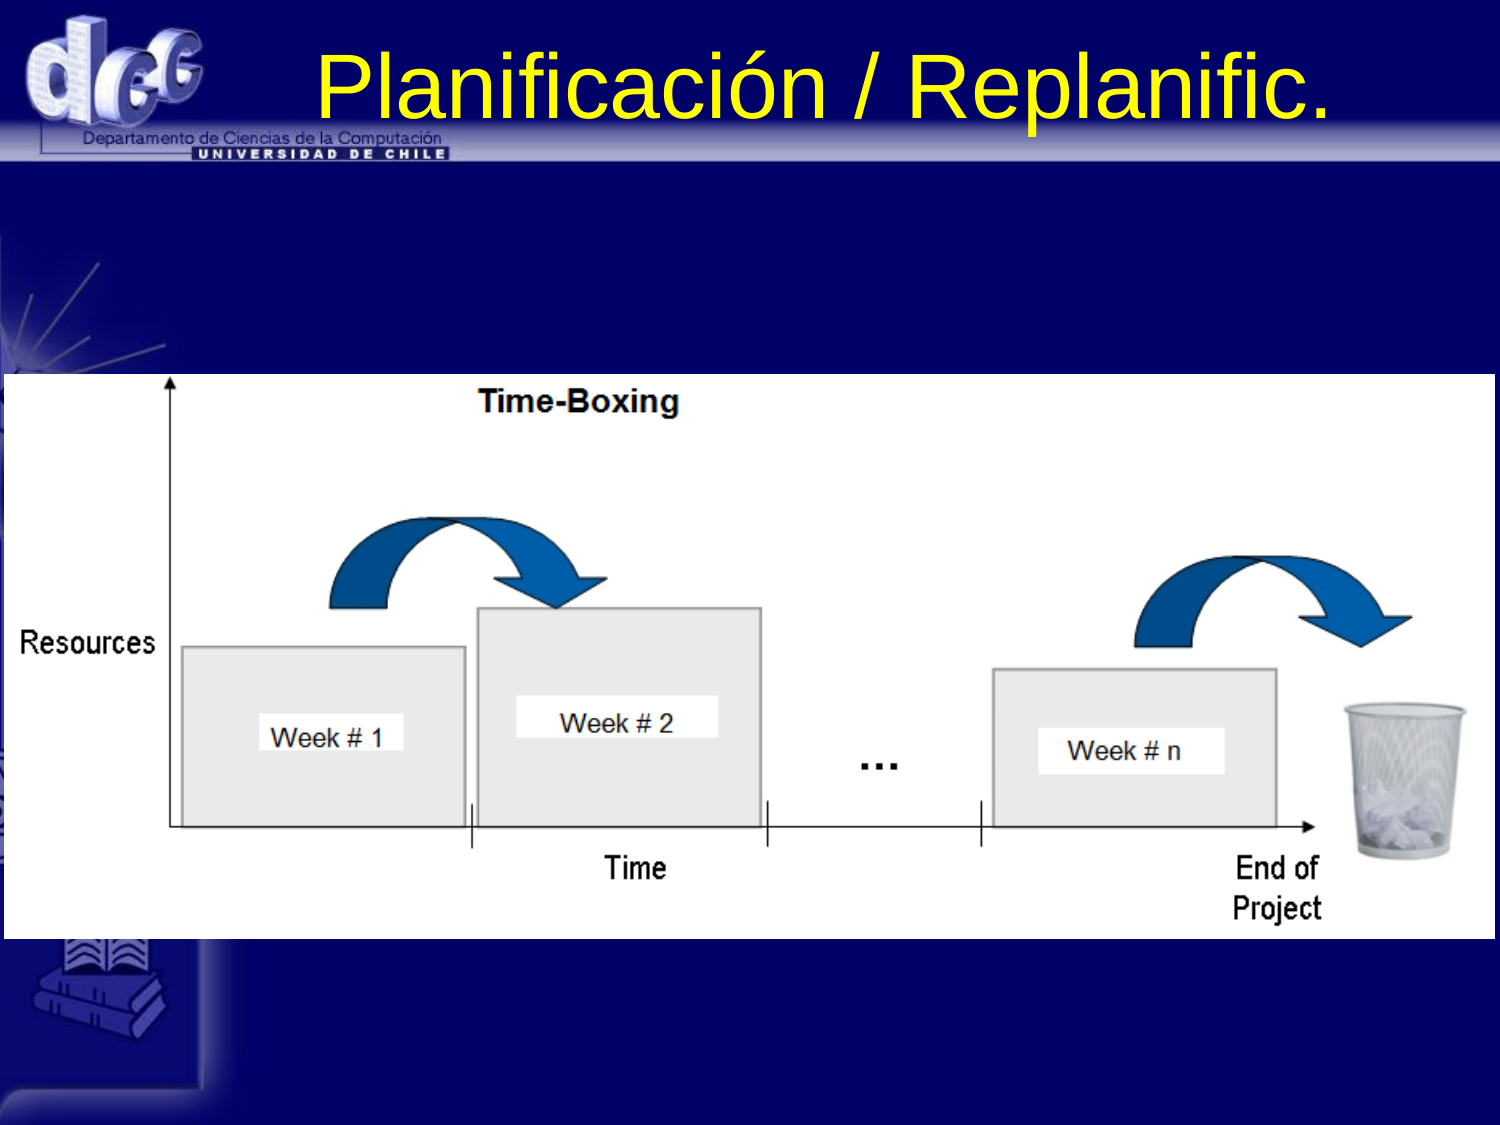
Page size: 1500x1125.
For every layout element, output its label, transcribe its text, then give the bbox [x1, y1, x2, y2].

title Planificación / Replanific. [149, 0, 1500, 165]
picture [0, 0, 1500, 1125]
